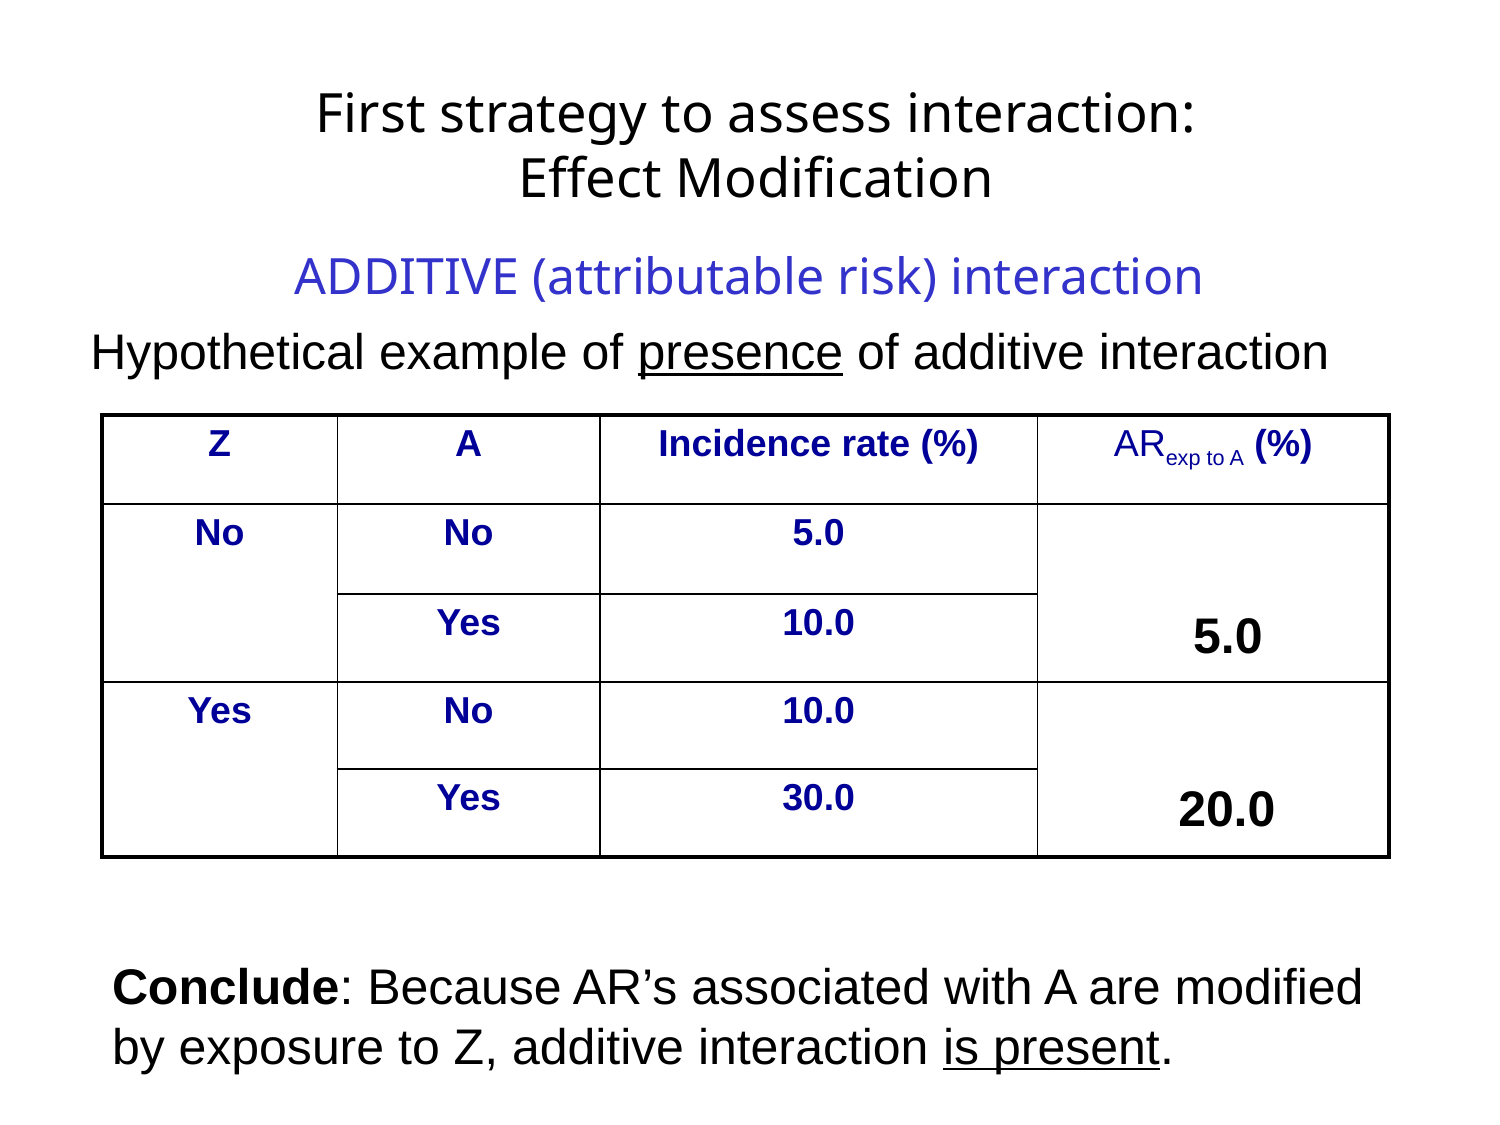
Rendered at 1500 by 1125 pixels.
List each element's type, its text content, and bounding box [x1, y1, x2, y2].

table_cell 30.0 [601, 770, 1037, 855]
table_cell No [338, 683, 599, 768]
table_header Incidence rate (%) [601, 417, 1037, 503]
table_cell 10.0 [601, 683, 1037, 768]
table_header Z [104, 417, 337, 503]
table_cell 5.0 [601, 505, 1037, 593]
table_cell Yes [104, 683, 337, 855]
table_cell [1038, 683, 1387, 855]
table_cell No [338, 505, 599, 593]
text_box Hypothetical example of presence of additive interaction [75, 325, 1439, 388]
table_cell Yes [338, 595, 599, 681]
text_box First strategy to assess interaction: Effect Modification [74, 74, 1438, 213]
table_cell Yes [338, 770, 599, 855]
table_cell No [104, 505, 337, 681]
text_box Conclude: Because AR’s associated with A are modified by exposure to Z, additive interaction is present. [97, 947, 1413, 1083]
table_cell [1038, 505, 1387, 681]
text_box ADDITIVE (attributable risk) interaction [0, 224, 1500, 325]
table_header ARexp to A (%) [1038, 417, 1387, 503]
table_header A [338, 417, 599, 503]
table_cell 10.0 [601, 595, 1037, 681]
